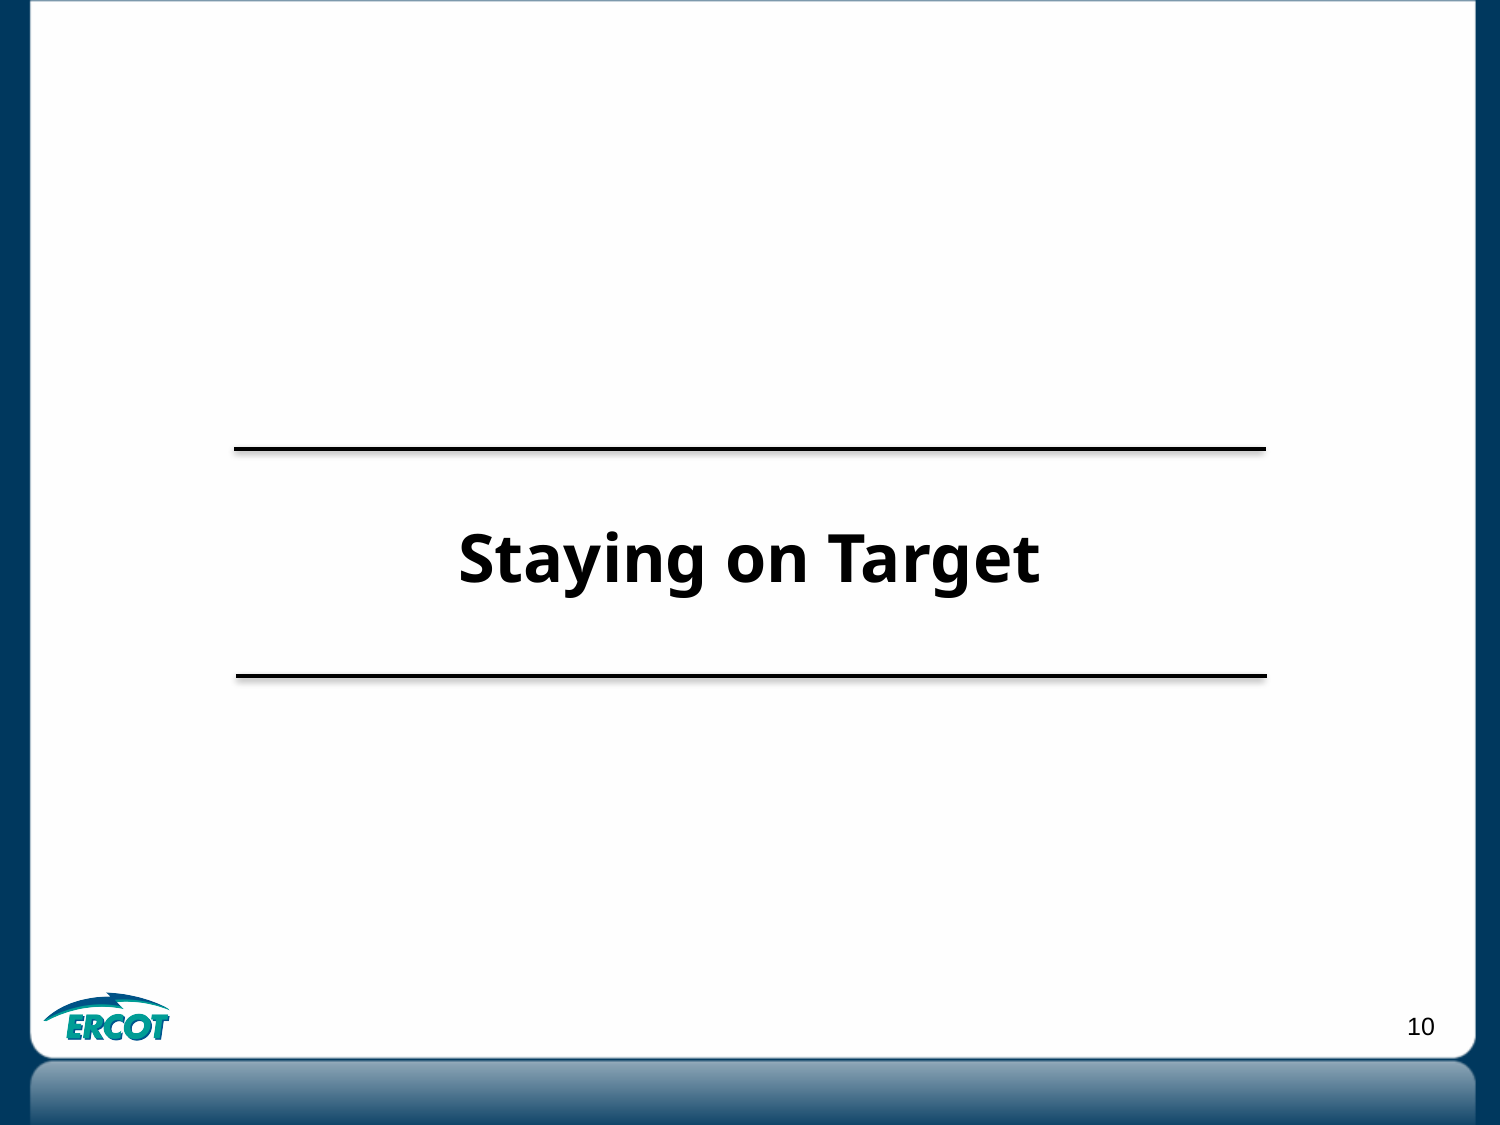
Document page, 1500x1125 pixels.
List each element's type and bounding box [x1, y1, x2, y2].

text_box [212, 448, 1288, 677]
picture [0, 0, 1500, 1125]
